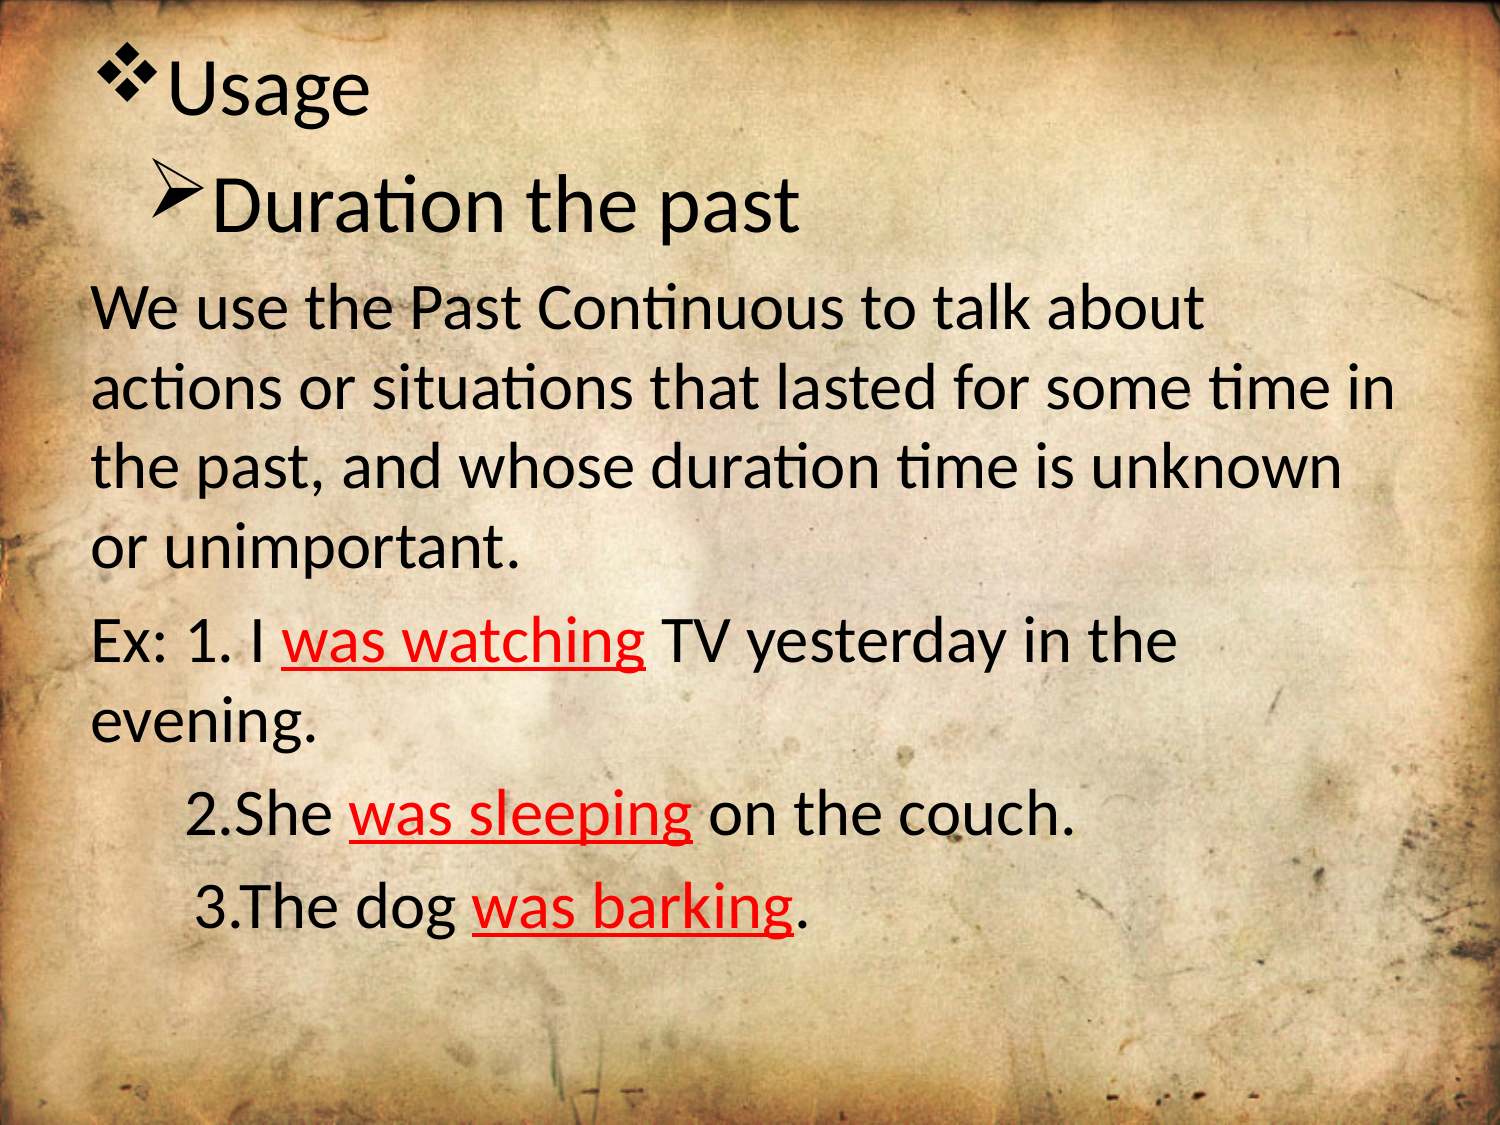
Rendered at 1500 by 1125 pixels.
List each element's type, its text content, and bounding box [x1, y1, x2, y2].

picture [0, 0, 1500, 1125]
list Usage Duration the past We use the Past Continuous to talk about actions or situations that lasted for some time in the past, and whose duration time is unknown or unimportant. Ex: 1. I was watching TV yesterday in the evening. 2.She was sleeping on the couch. 3.The dog was barking. [75, 24, 1425, 1005]
